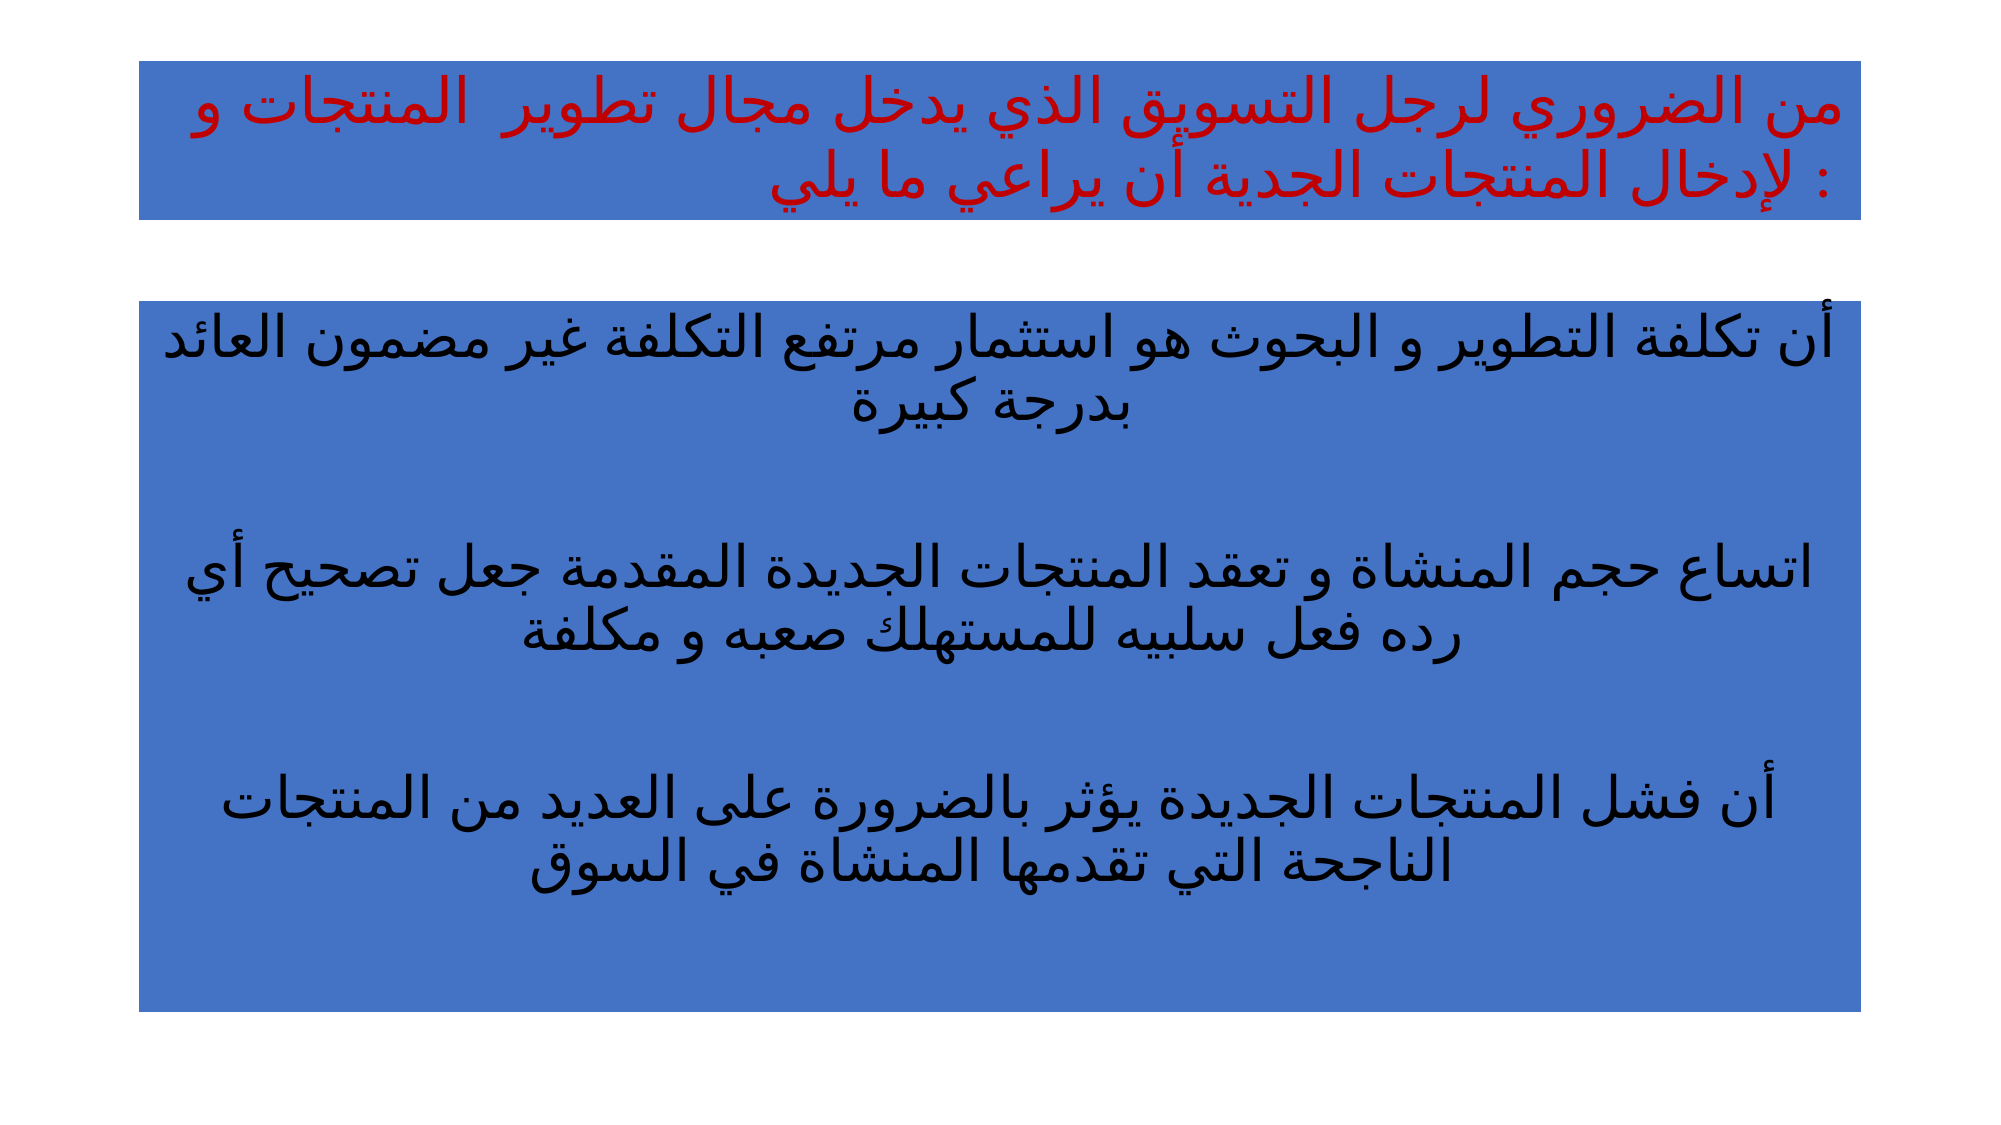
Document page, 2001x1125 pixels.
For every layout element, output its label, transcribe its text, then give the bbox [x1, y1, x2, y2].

title من الضروري لرجل التسويق الذي يدخل مجال تطوير المنتجات و لإدخال المنتجات الجدية أن يراعي ما يلي : [136, 58, 1864, 223]
list أن تكلفة التطوير و البحوث هو استثمار مرتفع التكلفة غير مضمون العائد بدرجة كبيرة اتساع حجم المنشاة و تعقد المنتجات الجديدة المقدمة جعل تصحيح أي رده فعل سلبيه للمستهلك صعبه و مكلفة أن فشل المنتجات الجديدة يؤثر بالضرورة على العديد من المنتجات الناجحة التي تقدمها المنشاة في السوق [136, 298, 1864, 1015]
